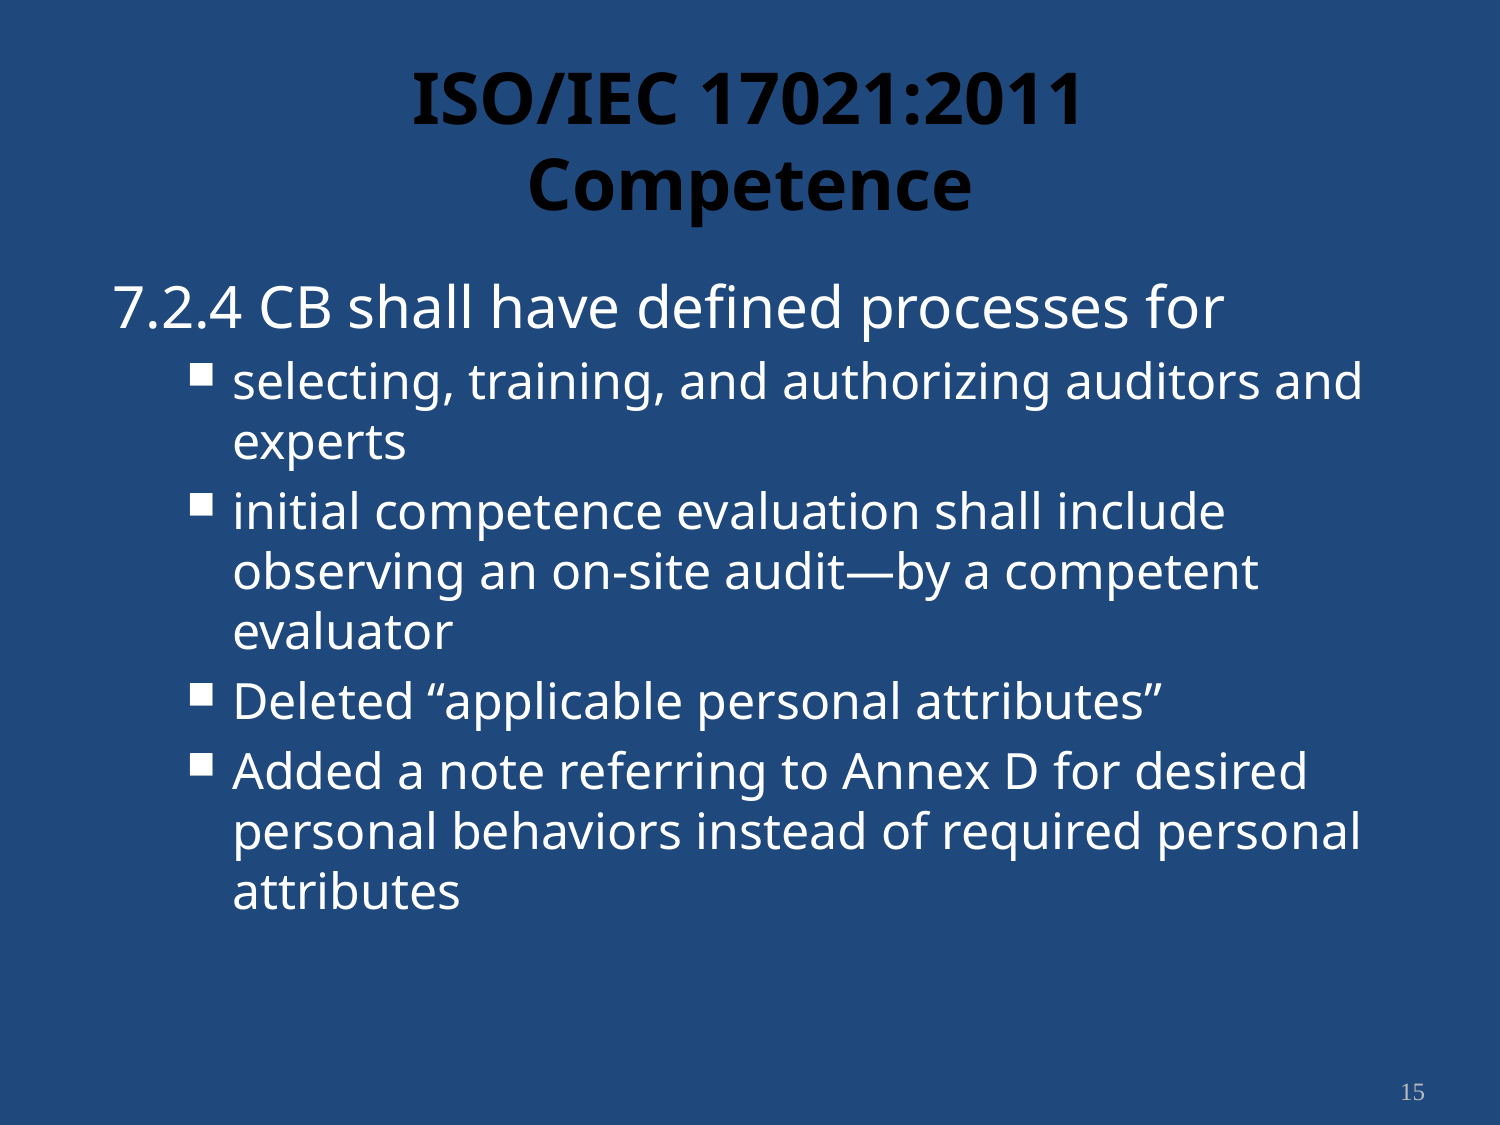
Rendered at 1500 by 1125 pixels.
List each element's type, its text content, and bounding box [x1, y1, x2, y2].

title ISO/IEC 17021:2011 Competence [75, 45, 1425, 233]
slide_number 15 [1299, 1052, 1425, 1113]
list 7.2.4 CB shall have defined processes for selecting, training, and authorizing auditors and experts initial competence evaluation shall include observing an on-site audit—by a competent evaluator Deleted “applicable personal attributes” Added a note referring to Annex D for desired personal behaviors instead of required personal attributes [75, 262, 1425, 1035]
